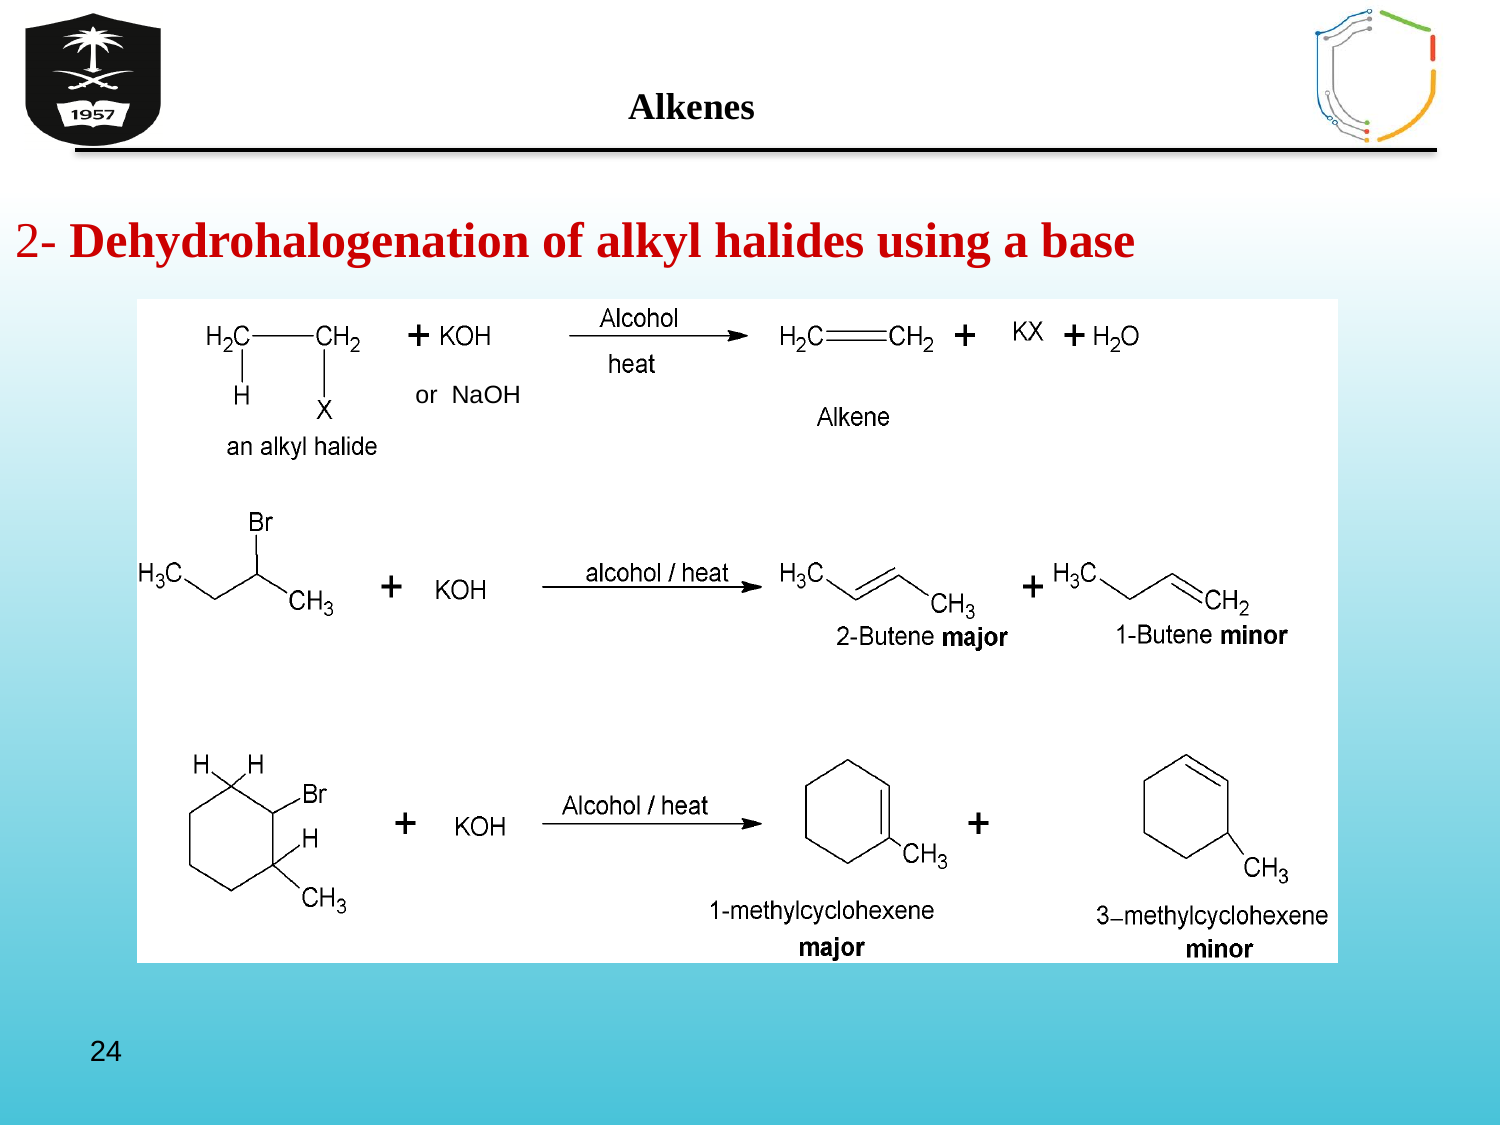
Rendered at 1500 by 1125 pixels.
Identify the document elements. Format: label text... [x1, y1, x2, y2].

text_box 24 [75, 1024, 425, 1103]
picture [24, 12, 163, 151]
list 2- Dehydrohalogenation of alkyl halides using a base [0, 200, 1213, 338]
picture [1287, 0, 1463, 165]
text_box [137, 299, 1338, 963]
text_box Alkenes [613, 74, 771, 135]
